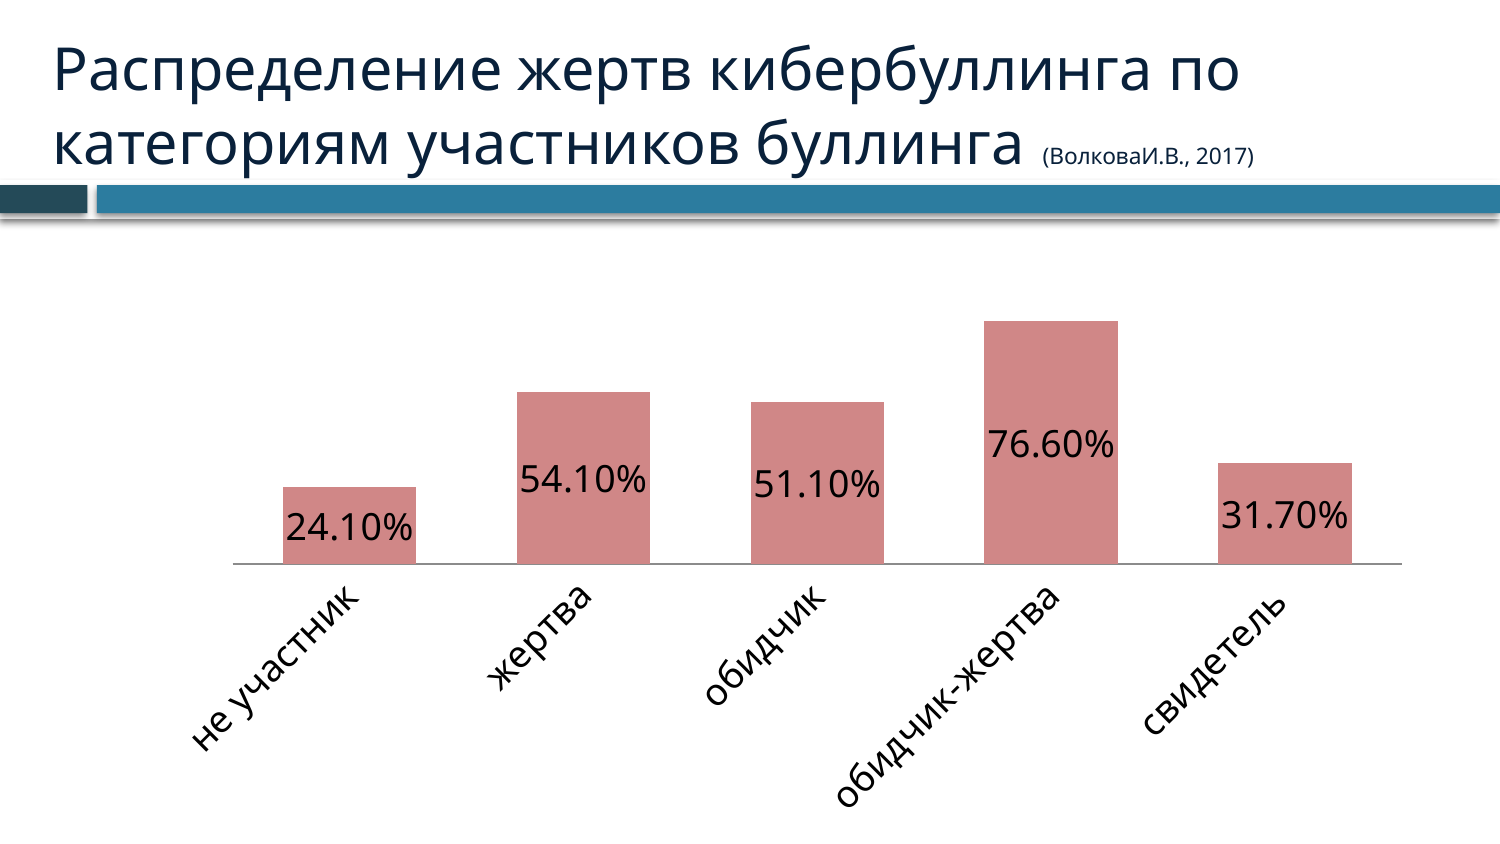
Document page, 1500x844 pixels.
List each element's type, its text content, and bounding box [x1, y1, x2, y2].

chart [149, 234, 1428, 833]
title Распределение жертв кибербуллинга по категориям участников буллинга (ВолковаИ.В., 2017) [37, 19, 1438, 185]
